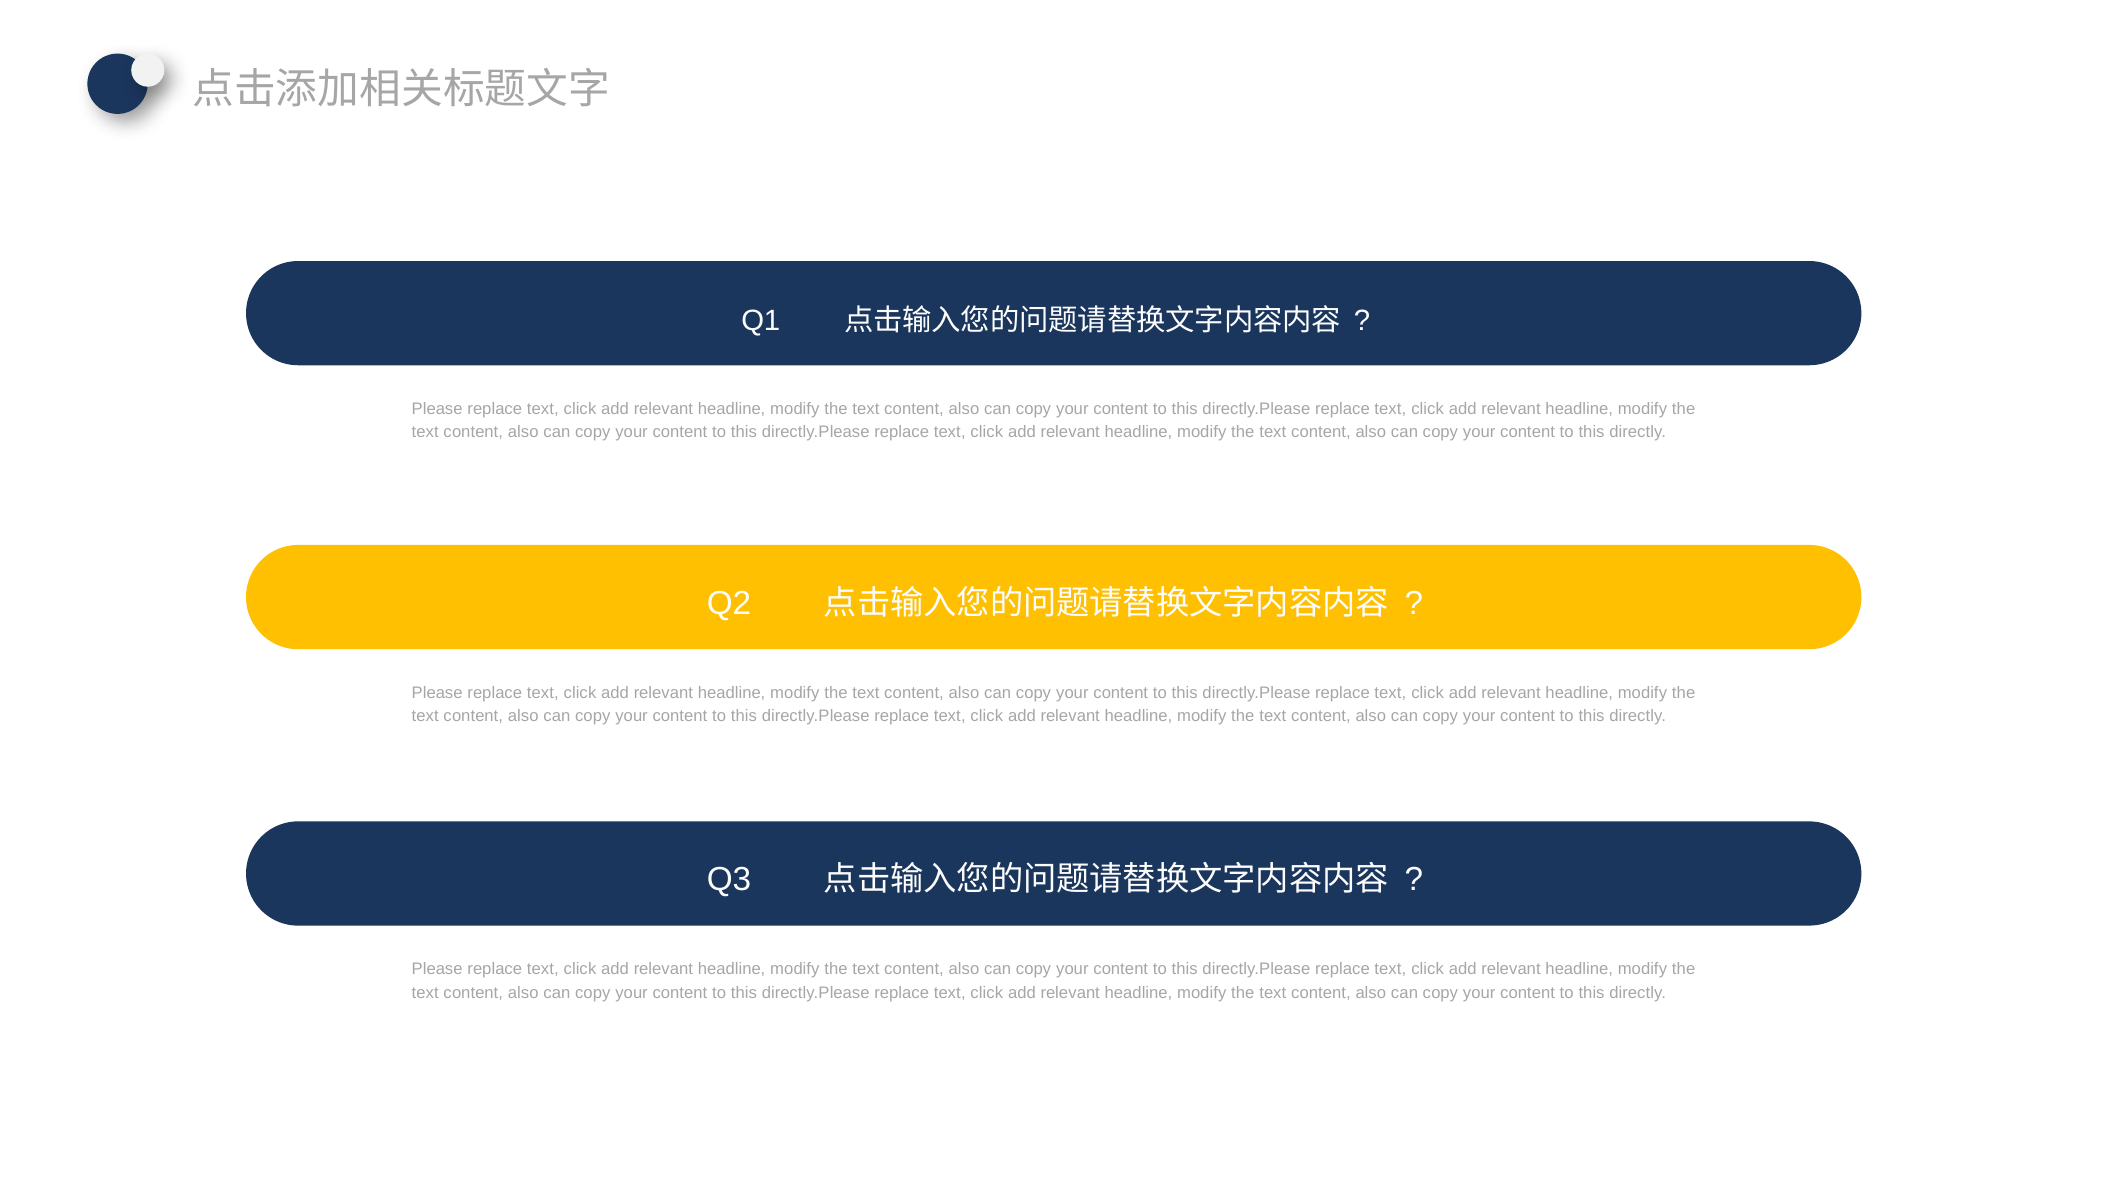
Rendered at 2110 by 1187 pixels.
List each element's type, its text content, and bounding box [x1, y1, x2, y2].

text_box [86, 52, 142, 115]
text_box 点击添加相关标题文字 [176, 53, 680, 114]
text_box [246, 821, 1862, 926]
text_box Please replace text, click add relevant headline, modify the text content, also can copy your content to this directly.Please replace text, click add relevant headline, modify the text content, also can copy your content to this directly.Please replace text, click add relevant headline, modify the text content, also can copy your content to this directly. [411, 393, 1700, 442]
text_box [246, 261, 1862, 366]
text_box Q3 点击输入您的问题请替换文字内容内容 ? [706, 838, 1405, 909]
text_box [130, 52, 166, 88]
text_box Q1 点击输入您的问题请替换文字内容内容 ? [706, 277, 1405, 349]
text_box Q2 点击输入您的问题请替换文字内容内容 ? [706, 561, 1405, 633]
text_box Please replace text, click add relevant headline, modify the text content, also can copy your content to this directly.Please replace text, click add relevant headline, modify the text content, also can copy your content to this directly.Please replace text, click add relevant headline, modify the text content, also can copy your content to this directly. [411, 953, 1700, 1002]
text_box [246, 544, 1862, 650]
text_box Please replace text, click add relevant headline, modify the text content, also can copy your content to this directly.Please replace text, click add relevant headline, modify the text content, also can copy your content to this directly.Please replace text, click add relevant headline, modify the text content, also can copy your content to this directly. [411, 677, 1700, 726]
